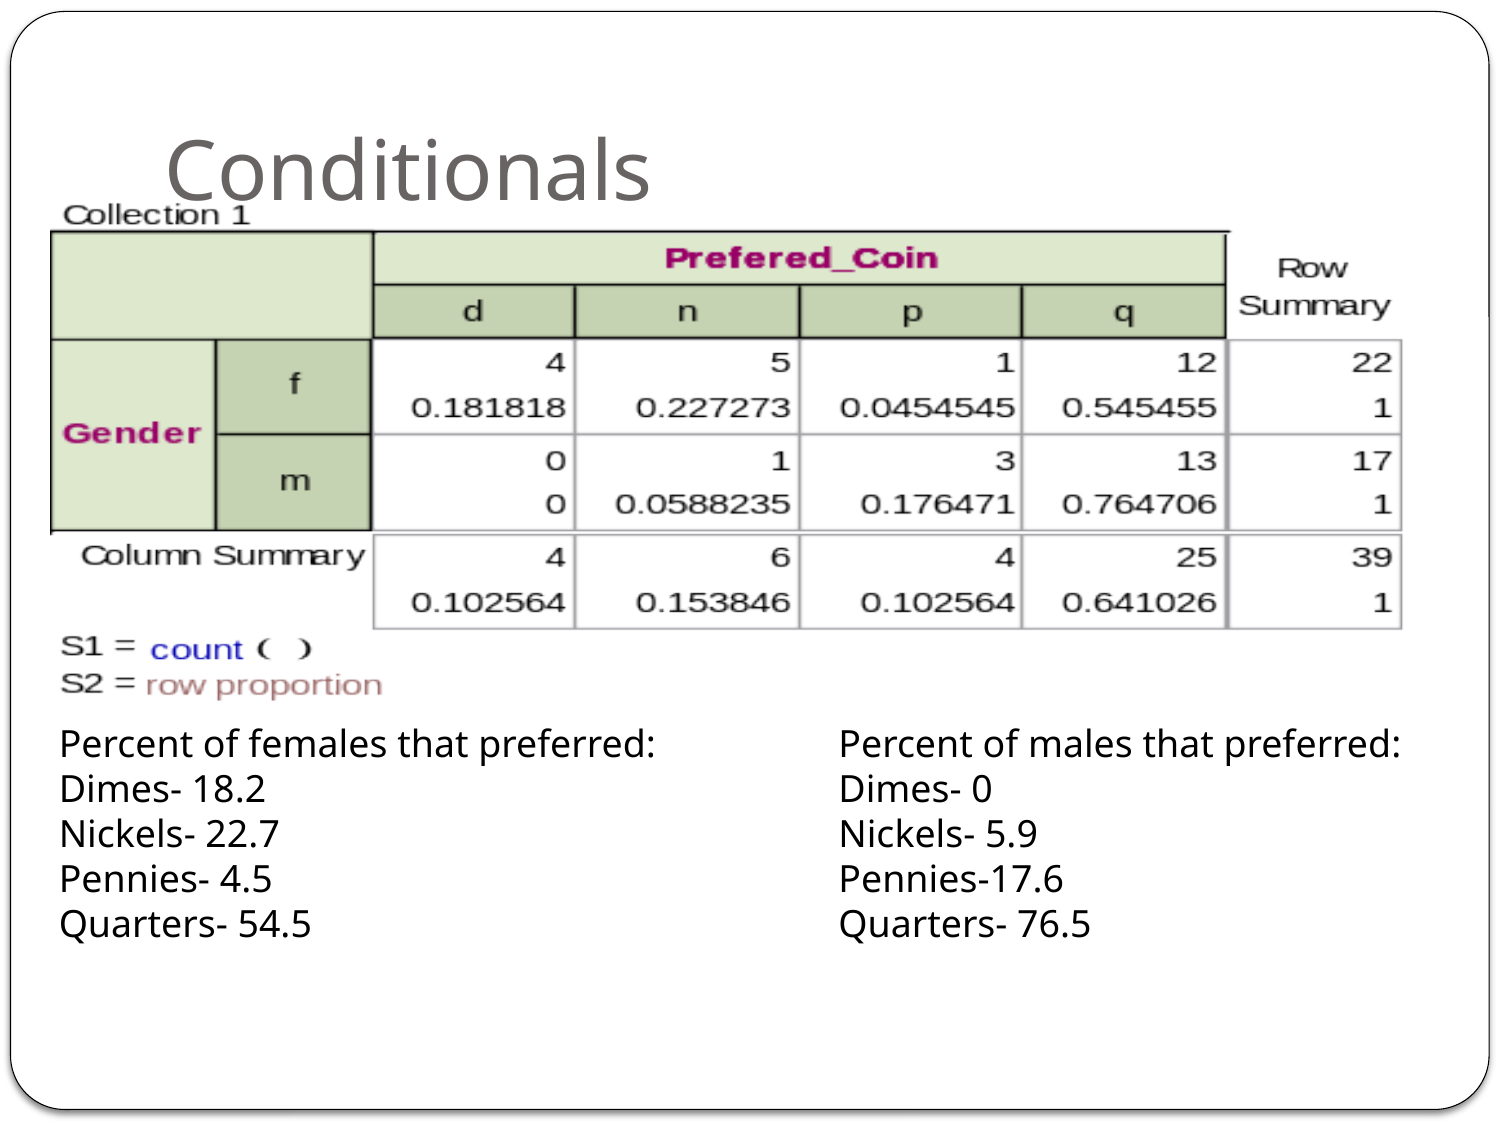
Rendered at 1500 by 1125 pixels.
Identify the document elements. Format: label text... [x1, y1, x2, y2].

picture [49, 174, 1463, 726]
title Conditionals [150, 45, 1425, 173]
text_box Percent of females that preferred: Dimes- 18.2 Nickels- 22.7 Pennies- 4.5 Quarters- 54.5 [44, 730, 672, 953]
text_box Percent of males that preferred: Dimes- 0 Nickels- 5.9 Pennies-17.6 Quarters- 76.5 [823, 735, 1417, 953]
